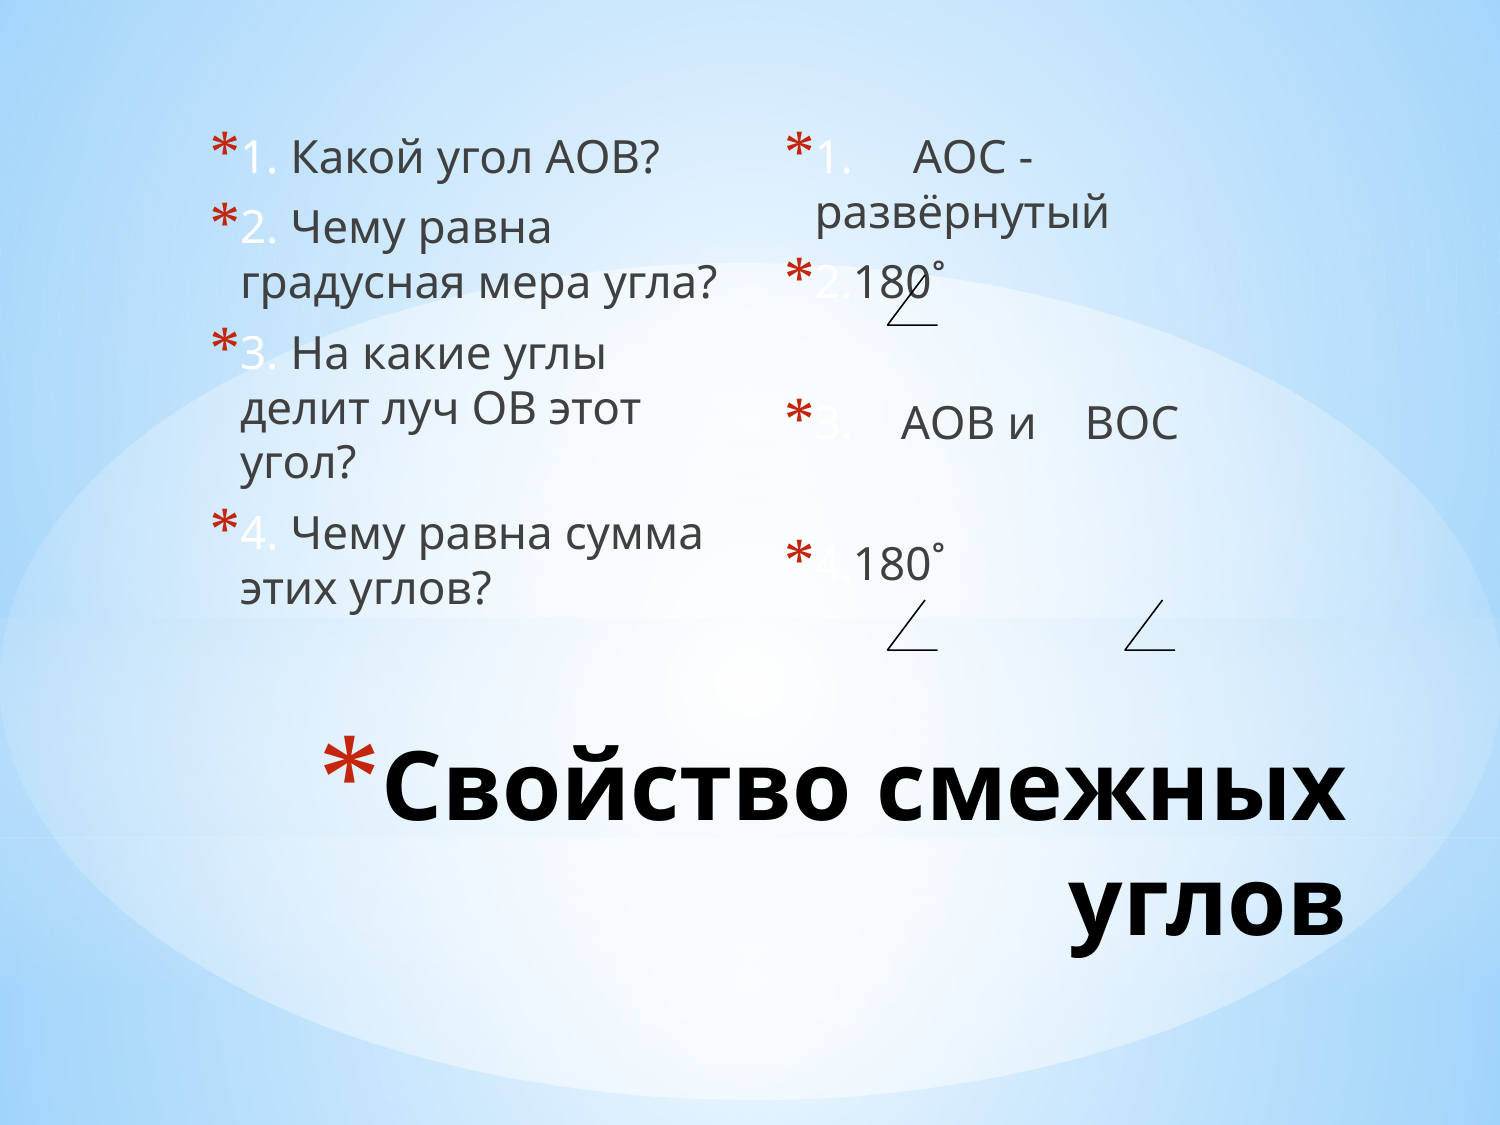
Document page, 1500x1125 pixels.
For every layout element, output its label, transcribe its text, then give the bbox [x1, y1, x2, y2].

text_box [887, 275, 938, 326]
list 1. Какой угол АОВ? 2. Чему равна градусная мера угла? 3. На какие углы делит луч ОВ этот угол? 4. Чему равна сумма этих углов? [187, 120, 737, 690]
list 1. АОС - развёрнутый 2.180˚ 3. АОВ и ВОС 4.180˚ [761, 120, 1311, 690]
text_box [1125, 600, 1176, 651]
text_box [887, 600, 938, 651]
title Свойство смежных углов [294, 717, 1363, 905]
